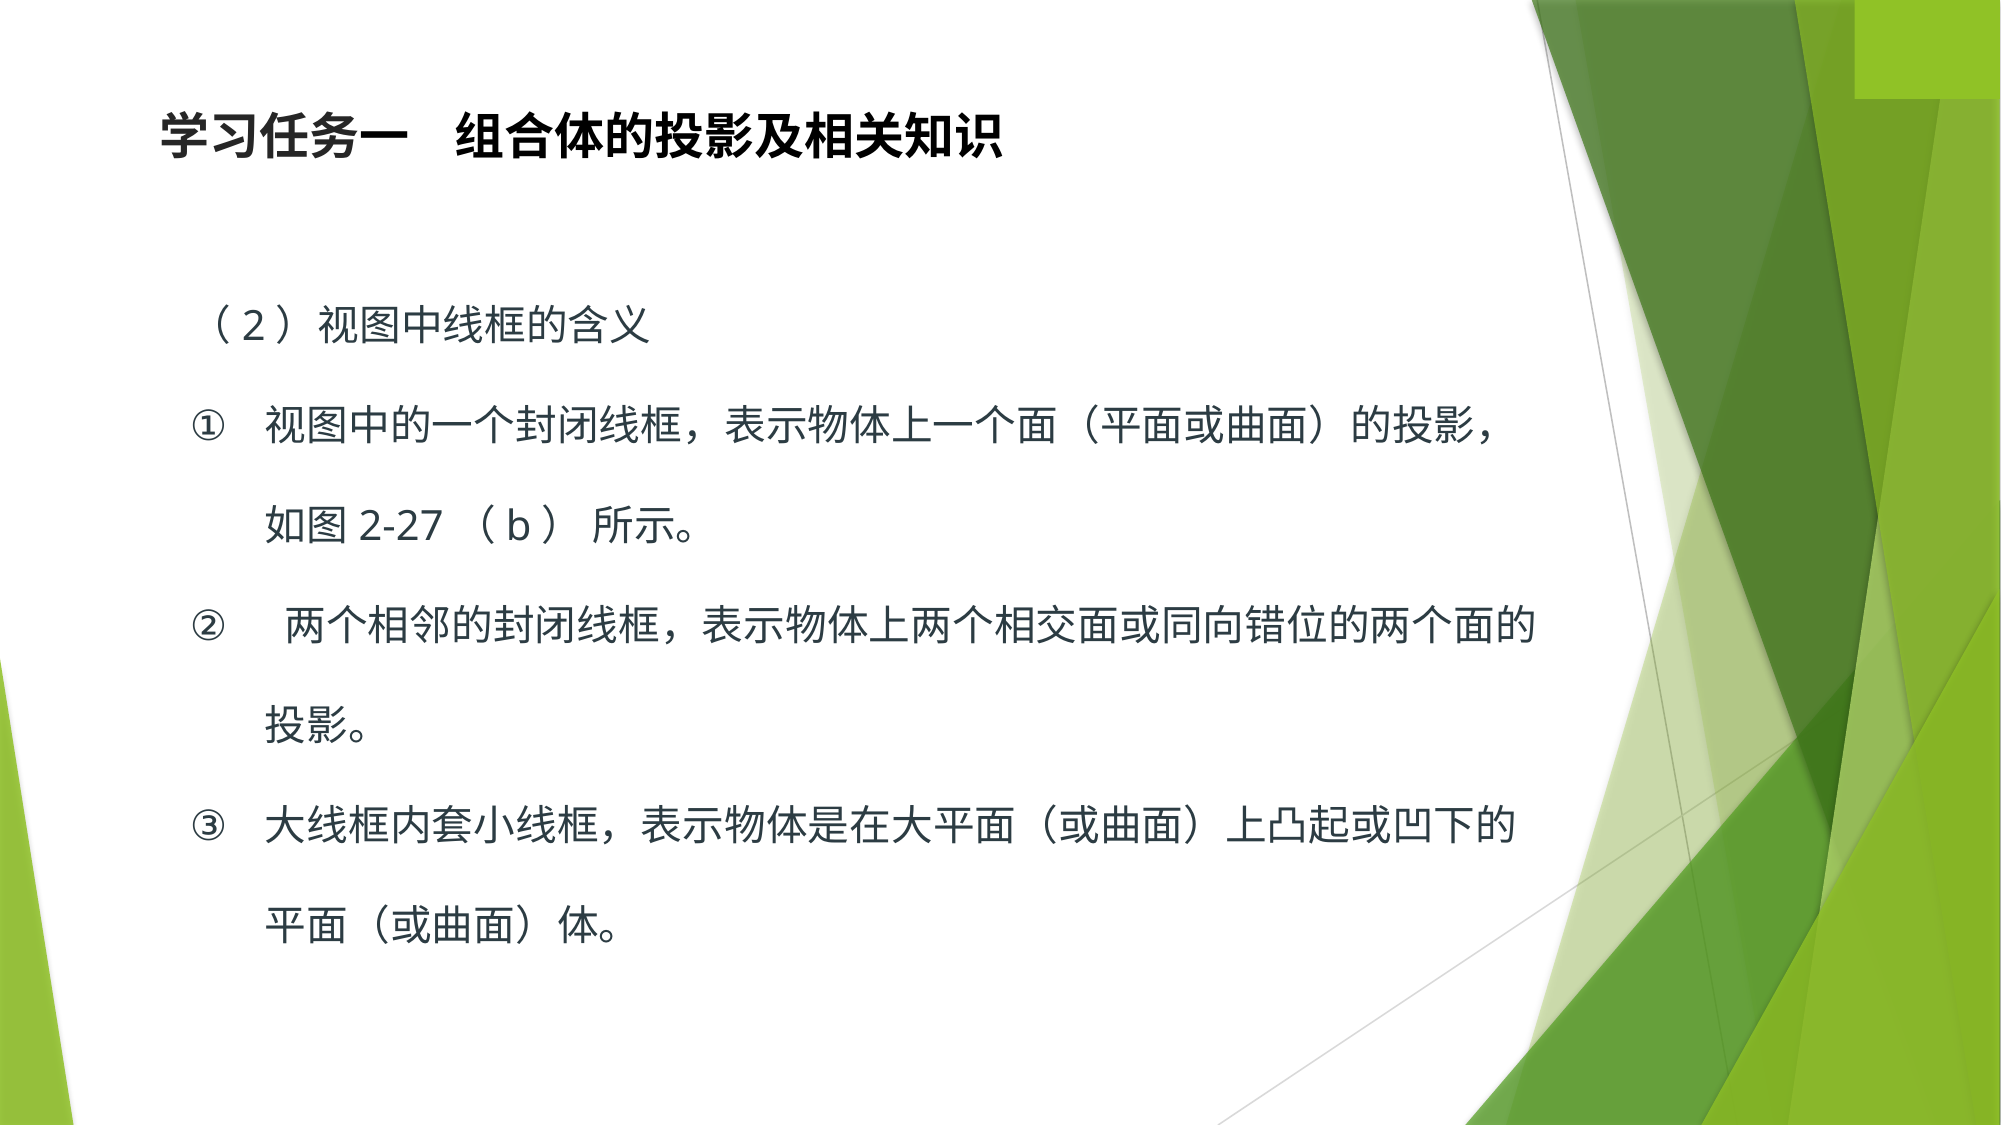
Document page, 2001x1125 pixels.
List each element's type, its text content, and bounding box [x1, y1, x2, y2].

text_box [1853, 0, 2000, 100]
text_box 学习任务一 组合体的投影及相关知识 [144, 85, 1856, 216]
text_box （2）视图中线框的含义 视图中的一个封闭线框，表示物体上一个面（平面或曲面）的投影，如图2-27（b） 所示。 两个相邻的封闭线框，表示物体上两个相交面或同向错位的两个面的投影。 大线框内套小线框，表示物体是在大平面（或曲面）上凸起或凹下的平面（或曲面）体。 [175, 241, 1564, 957]
